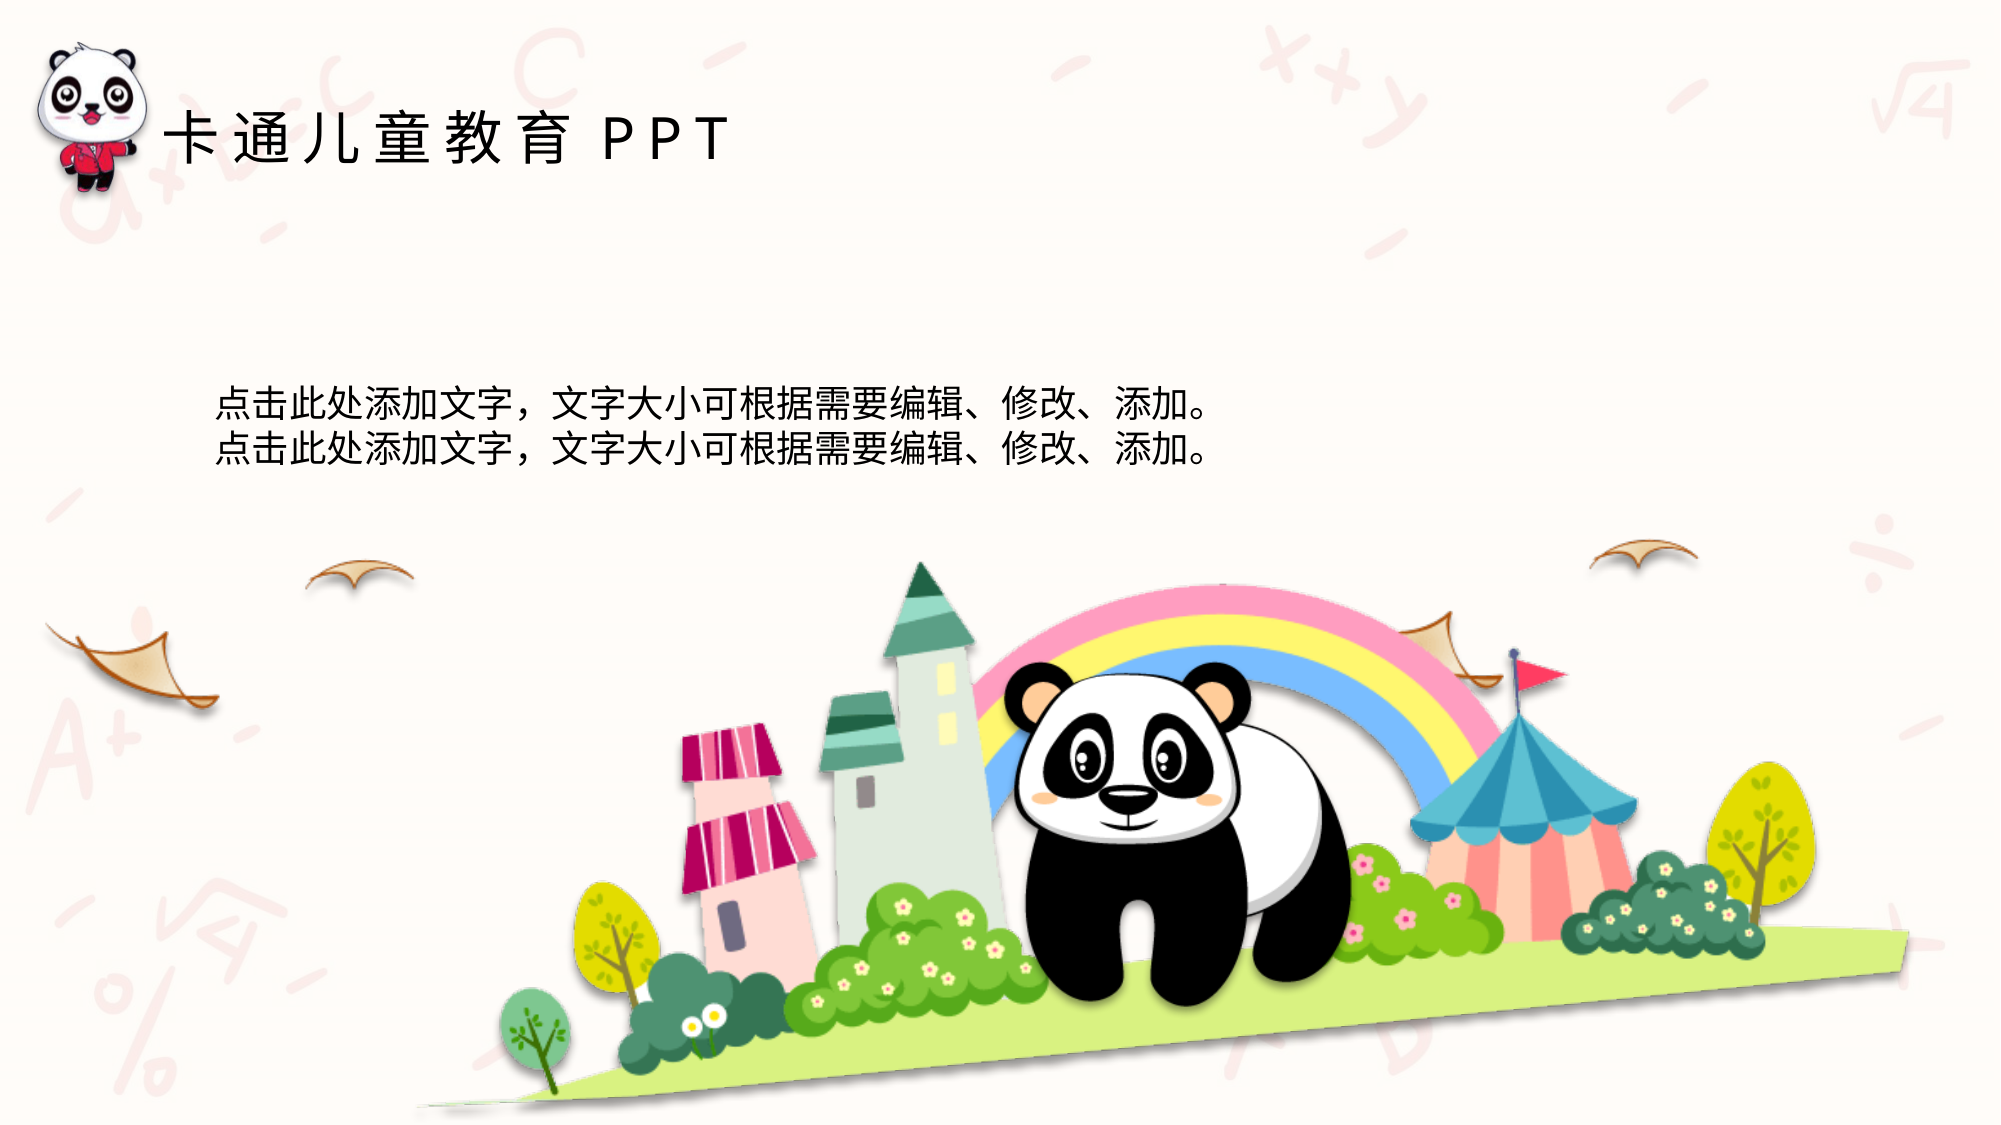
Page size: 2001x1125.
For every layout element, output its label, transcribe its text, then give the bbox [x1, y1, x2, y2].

text_box 卡通儿童教育PPT [153, 94, 759, 179]
text_box 点击此处添加文字，文字大小可根据需要编辑、修改、添加。点击此处添加文字，文字大小可根据需要编辑、修改、添加。 [199, 372, 1243, 476]
picture [0, 476, 1943, 1125]
picture [33, 31, 153, 196]
